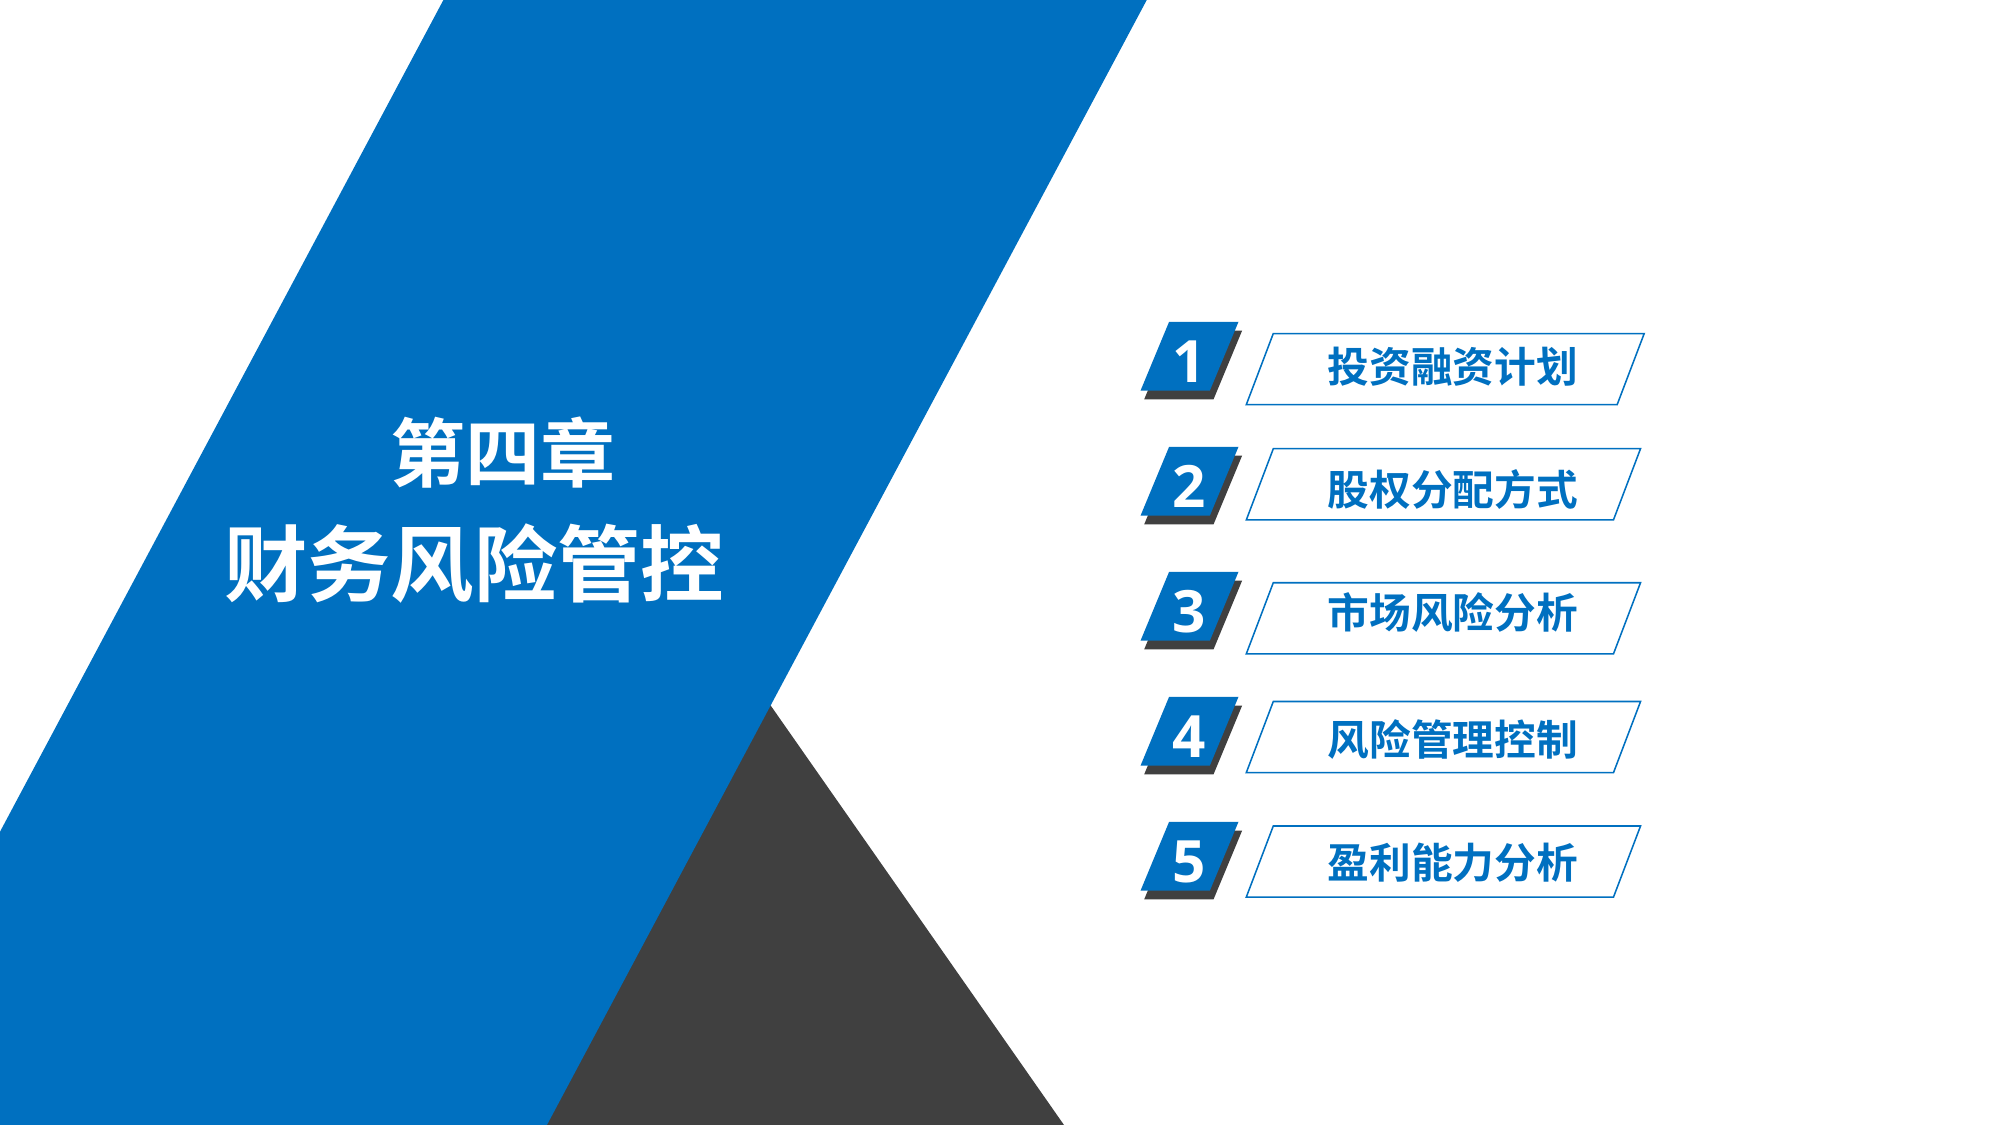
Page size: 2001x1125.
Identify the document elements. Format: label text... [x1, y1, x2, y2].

text_box 财务风险管控 [209, 505, 775, 620]
text_box [1144, 641, 1157, 650]
text_box 市场风险分析 [1313, 579, 1768, 645]
text_box [1246, 333, 1620, 405]
text_box [1140, 601, 1157, 641]
text_box [1246, 582, 1617, 654]
text_box [1144, 891, 1157, 900]
text_box 4 [1157, 691, 1261, 777]
text_box [0, 0, 1147, 1125]
text_box [1140, 851, 1157, 891]
text_box [1144, 391, 1157, 400]
text_box 盈利能力分析 [1313, 829, 1768, 895]
text_box [1246, 448, 1641, 520]
text_box 3 [1157, 566, 1261, 652]
text_box [1140, 725, 1157, 766]
text_box [1246, 701, 1641, 773]
text_box 投资融资计划 [1313, 333, 1768, 399]
text_box 风险管理控制 [1313, 706, 1768, 771]
text_box 第四章 [375, 399, 647, 504]
text_box [548, 705, 1065, 1125]
text_box [1140, 476, 1157, 516]
text_box [1144, 516, 1157, 525]
text_box 2 [1157, 441, 1261, 527]
text_box 股权分配方式 [1313, 456, 1768, 521]
text_box [1144, 766, 1157, 775]
text_box 1 [1157, 316, 1261, 402]
text_box [1140, 350, 1157, 391]
text_box 5 [1157, 816, 1261, 902]
text_box [1246, 826, 1641, 898]
